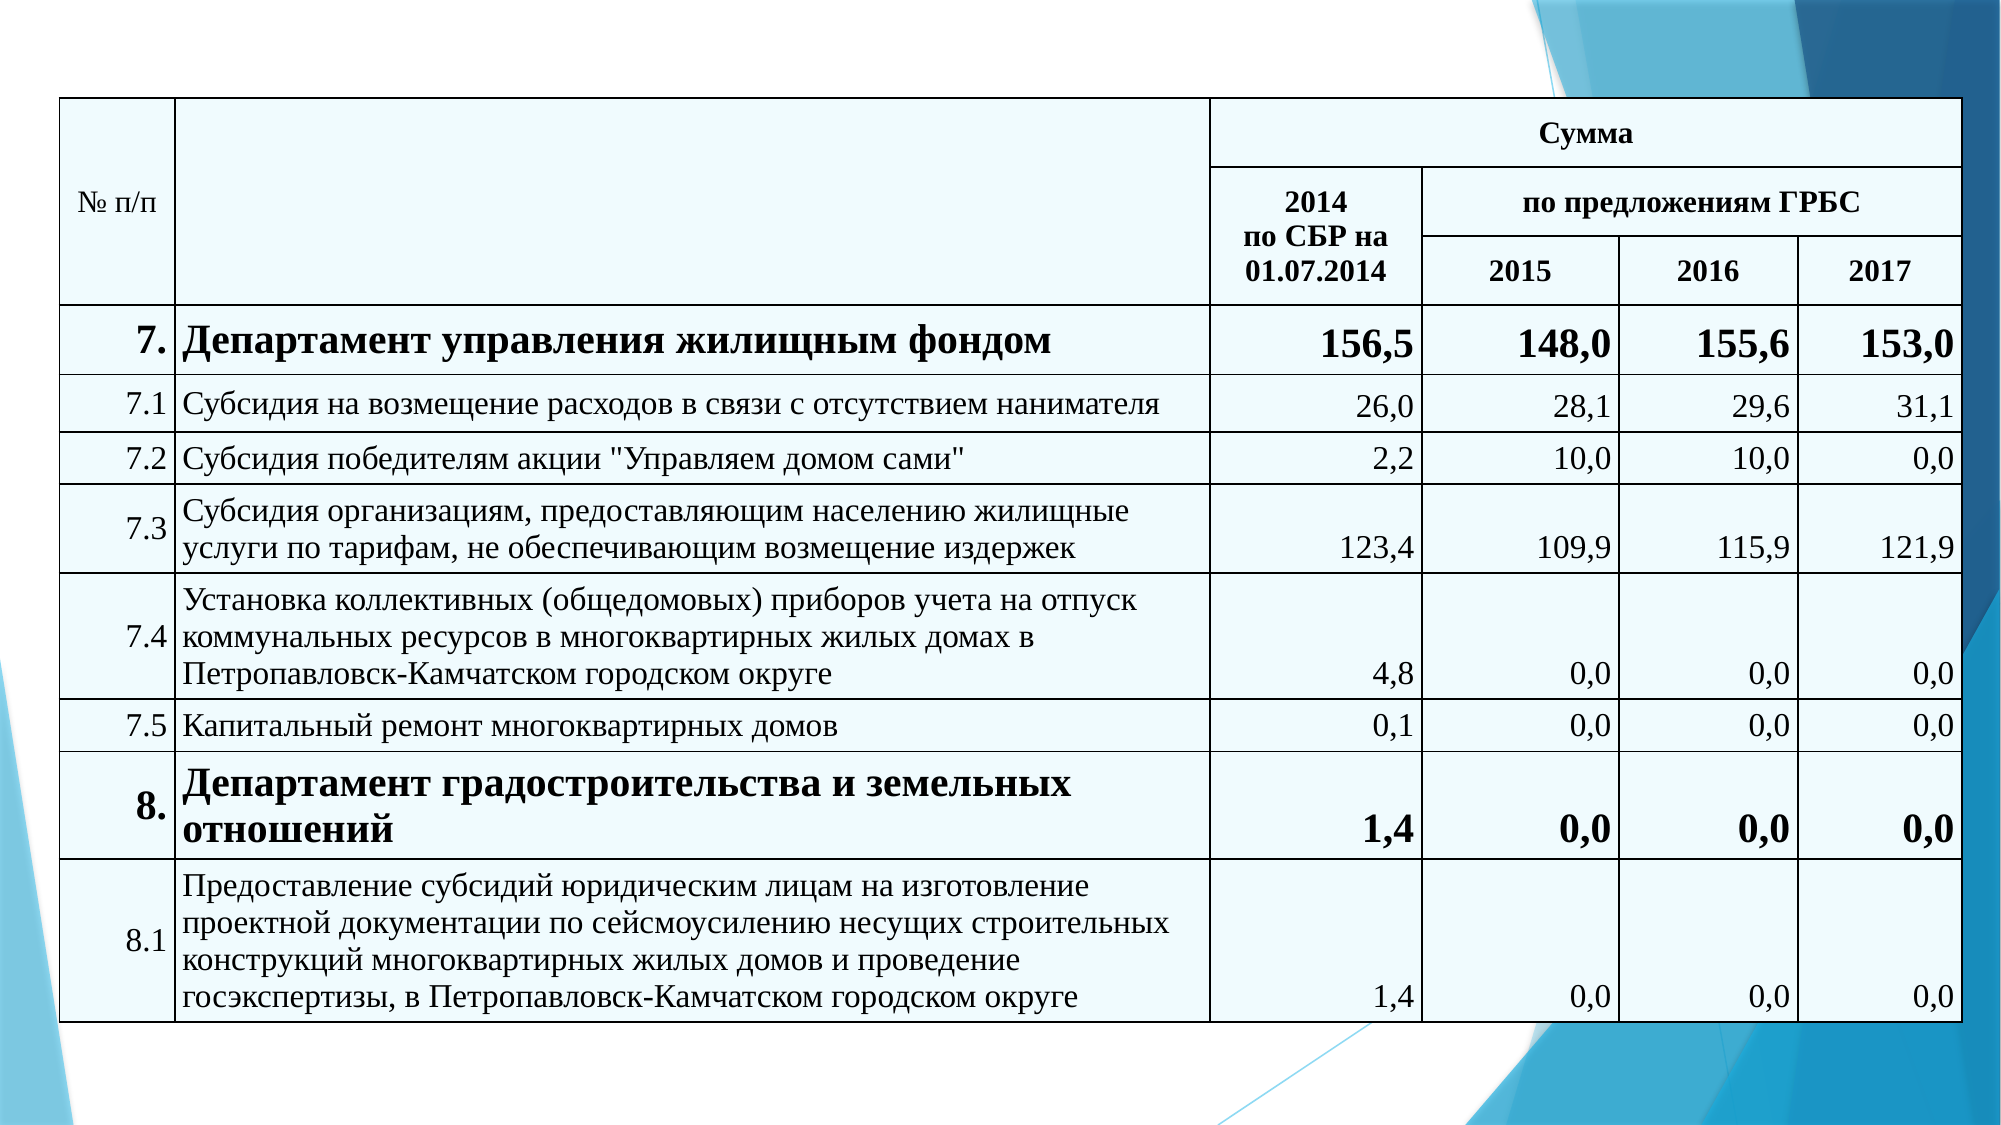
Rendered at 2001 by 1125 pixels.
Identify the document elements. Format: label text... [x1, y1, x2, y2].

table_cell 26,0 [1211, 375, 1421, 431]
table_cell Установка коллективных (общедомовых) приборов учета на отпуск коммунальных ресурсов в многоквартирных жилых домах в Петропавловск-Камчатском городском округе [176, 574, 1209, 698]
table_cell 0,0 [1799, 433, 1961, 483]
table_cell 121,9 [1799, 485, 1961, 572]
table_cell 8. [60, 752, 174, 858]
table_cell 148,0 [1423, 306, 1618, 374]
table_cell 29,6 [1620, 375, 1797, 431]
table_cell 123,4 [1211, 485, 1421, 572]
table_cell 0,0 [1423, 700, 1618, 751]
table_cell 7.2 [60, 433, 174, 483]
table_cell 0,0 [1423, 860, 1618, 1021]
table_cell 10,0 [1620, 433, 1797, 483]
table_cell 2017 [1799, 237, 1961, 304]
table_cell 0,0 [1423, 574, 1618, 698]
table_cell 1,4 [1211, 860, 1421, 1021]
table_cell 153,0 [1799, 306, 1961, 374]
table_cell 0,0 [1620, 752, 1797, 858]
table_cell 2015 [1423, 237, 1618, 304]
table_cell 7.1 [60, 375, 174, 431]
table_cell по предложениям ГРБС [1423, 168, 1961, 235]
table_cell 10,0 [1423, 433, 1618, 483]
table_cell Субсидия на возмещение расходов в связи с отсутствием нанимателя [176, 375, 1209, 431]
table_cell 2016 [1620, 237, 1797, 304]
table_cell 31,1 [1799, 375, 1961, 431]
table_header № п/п [60, 99, 174, 304]
table_cell 7.3 [60, 485, 174, 572]
table_cell 0,0 [1799, 860, 1961, 1021]
table_cell 0,0 [1620, 860, 1797, 1021]
table_cell 1,4 [1211, 752, 1421, 858]
table_header Сумма [1211, 99, 1961, 166]
table_cell 0,0 [1620, 700, 1797, 751]
table_cell 7.5 [60, 700, 174, 751]
table_cell 0,0 [1799, 700, 1961, 751]
table_cell 28,1 [1423, 375, 1618, 431]
table_cell Субсидия организациям, предоставляющим населению жилищные услуги по тарифам, не обеспечивающим возмещение издержек [176, 485, 1209, 572]
table_cell Департамент градостроительства и земельных отношений [176, 752, 1209, 858]
table_cell 0,0 [1620, 574, 1797, 698]
table_cell 0,0 [1799, 752, 1961, 858]
table_cell 7. [60, 306, 174, 374]
table_cell 156,5 [1211, 306, 1421, 374]
table_cell 4,8 [1211, 574, 1421, 698]
table_cell 0,0 [1423, 752, 1618, 858]
table_cell Капитальный ремонт многоквартирных домов [176, 700, 1209, 751]
table_cell Департамент управления жилищным фондом [176, 306, 1209, 374]
table_cell 8.1 [60, 860, 174, 1021]
table_header [176, 99, 1209, 304]
table_cell 2014 по СБР на 01.07.2014 [1211, 168, 1421, 304]
table_cell 0,1 [1211, 700, 1421, 751]
table_cell 2,2 [1211, 433, 1421, 483]
table_cell 109,9 [1423, 485, 1618, 572]
table_cell 115,9 [1620, 485, 1797, 572]
table_cell Предоставление субсидий юридическим лицам на изготовление проектной документации по сейсмоусилению несущих строительных конструкций многоквартирных жилых домов и проведение госэкспертизы, в Петропавловск-Камчатском городском округе [176, 860, 1209, 1021]
table_cell Субсидия победителям акции "Управляем домом сами" [176, 433, 1209, 483]
table_cell 0,0 [1799, 574, 1961, 698]
table_cell 155,6 [1620, 306, 1797, 374]
table_cell 7.4 [60, 574, 174, 698]
